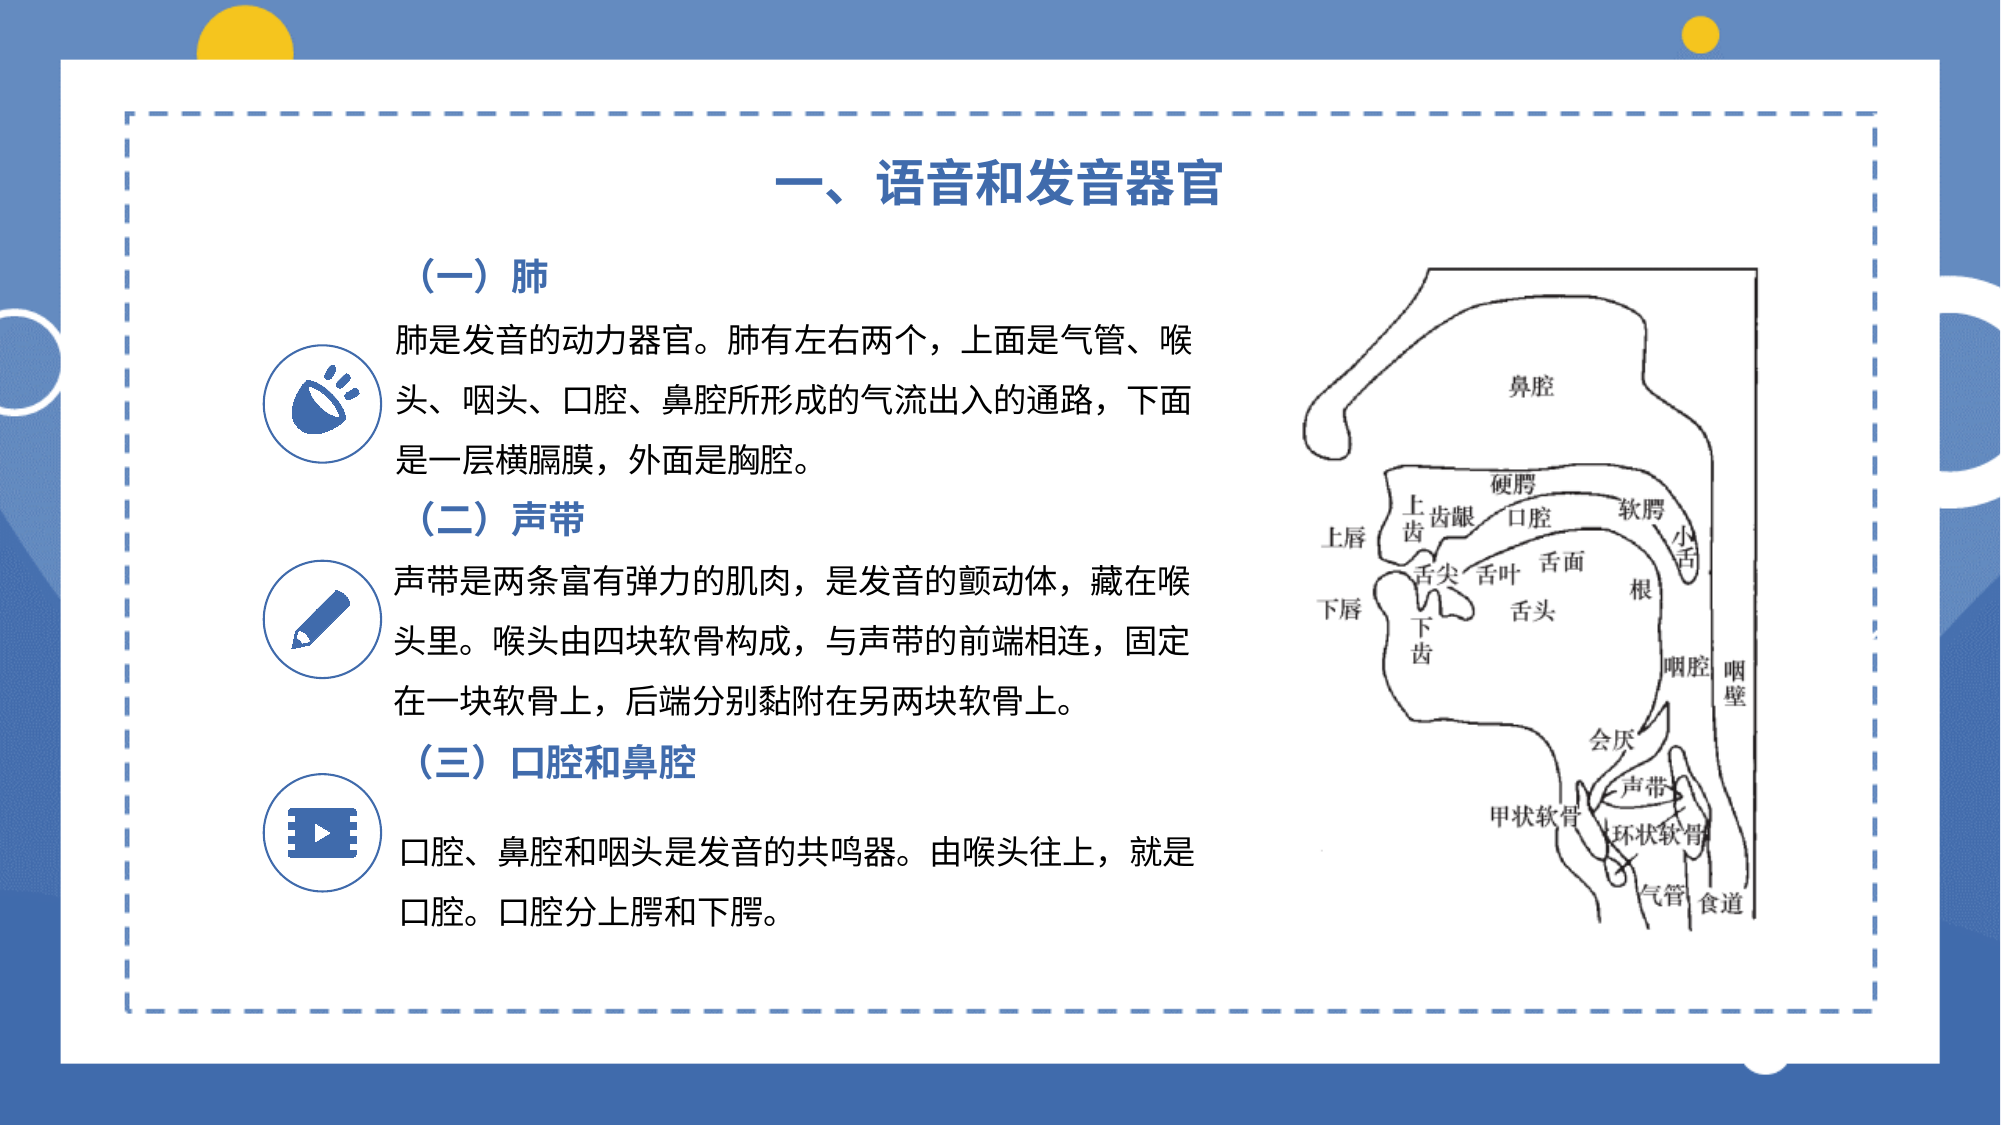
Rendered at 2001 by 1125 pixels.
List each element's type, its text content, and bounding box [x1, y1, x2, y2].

text_box 口腔、鼻腔和咽头是发音的共鸣器。由喉头往上，就是口腔。口腔分上腭和下腭。 [383, 804, 1220, 939]
text_box [263, 345, 382, 463]
text_box （三）口腔和鼻腔 [381, 731, 712, 792]
text_box （一）肺 [383, 245, 564, 291]
text_box [263, 774, 382, 892]
picture [0, 0, 2001, 1125]
text_box 肺是发音的动力器官。肺有左右两个，上面是气管、喉头、咽头、口腔、鼻腔所形成的气流出入的通路，下面是一层横膈膜，外面是胸腔。 [380, 291, 1220, 487]
text_box 一、语音和发音器官 [760, 144, 1240, 220]
text_box （二）声带 [384, 488, 602, 533]
text_box 声带是两条富有弹力的肌肉，是发音的颤动体，藏在喉头里。喉头由四块软骨构成，与声带的前端相连，固定在一块软骨上，后端分别黏附在另两块软骨上。 [378, 533, 1220, 728]
text_box [263, 560, 382, 679]
